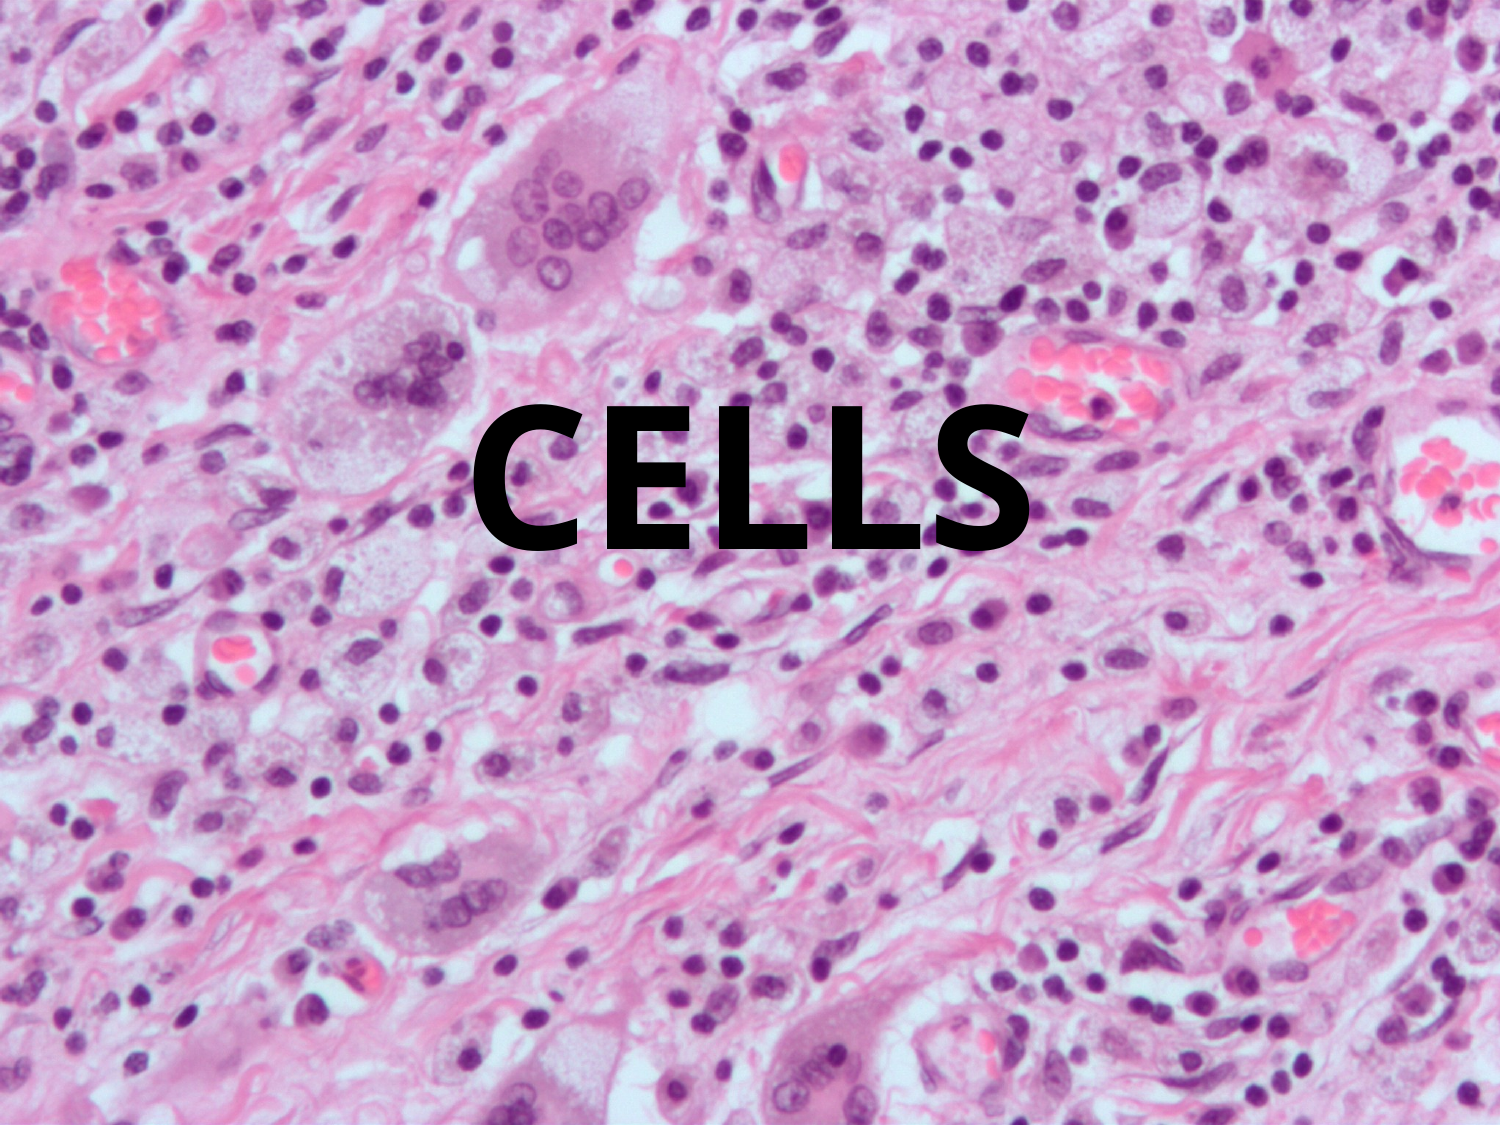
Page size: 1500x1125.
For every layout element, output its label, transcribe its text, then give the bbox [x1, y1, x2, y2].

title CELLS [112, 349, 1388, 591]
picture [0, 0, 1500, 1125]
